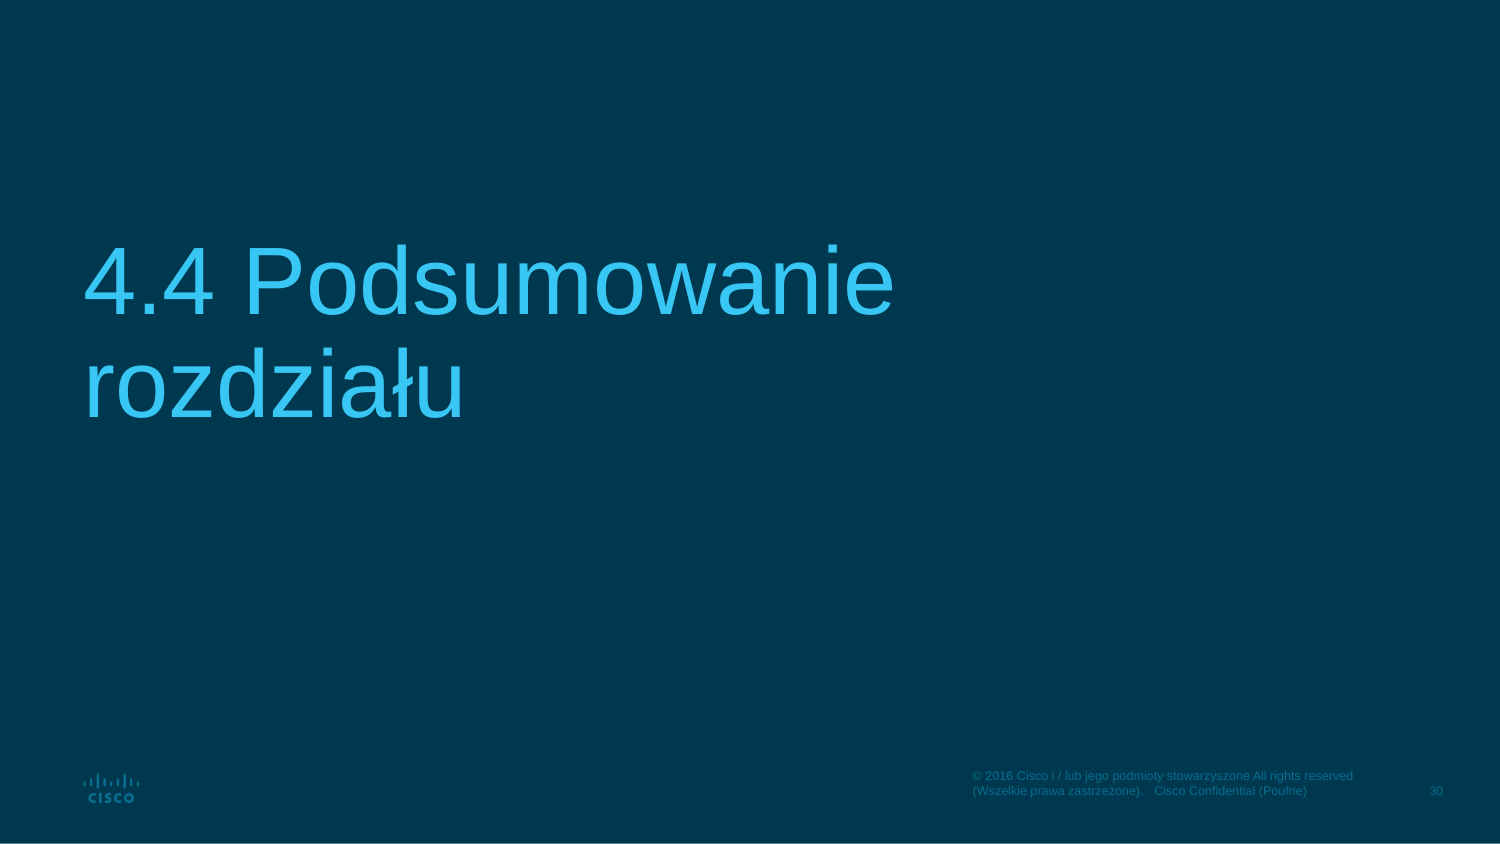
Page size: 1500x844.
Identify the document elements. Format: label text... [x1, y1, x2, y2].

title 4.4 Podsumowanie rozdziału [68, 150, 1315, 446]
